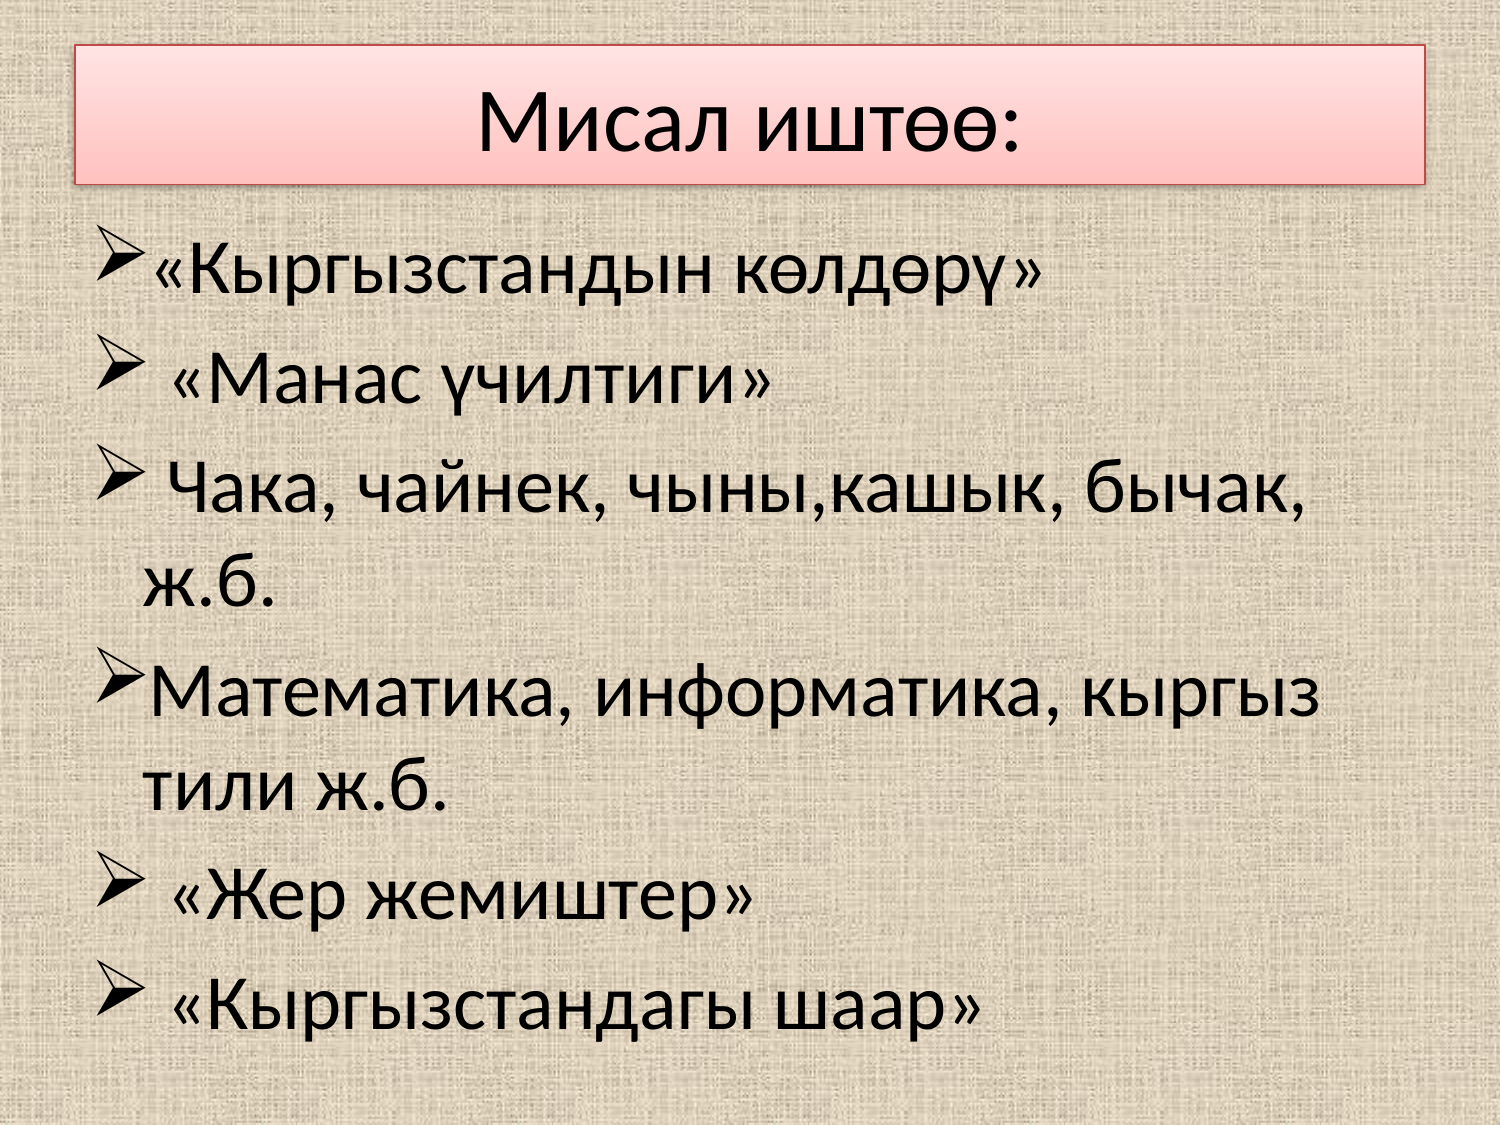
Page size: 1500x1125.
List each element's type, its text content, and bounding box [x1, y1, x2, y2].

title Мисал иштөө: [74, 44, 1426, 185]
list «Кыргызстандын көлдөрү» «Манас үчилтиги» Чака, чайнек, чыны,кашык, бычак, ж.б. Математика, информатика, кыргыз тили ж.б. «Жер жемиштер» «Кыргызстандагы шаар» [75, 208, 1459, 1059]
picture [0, 0, 1500, 1125]
